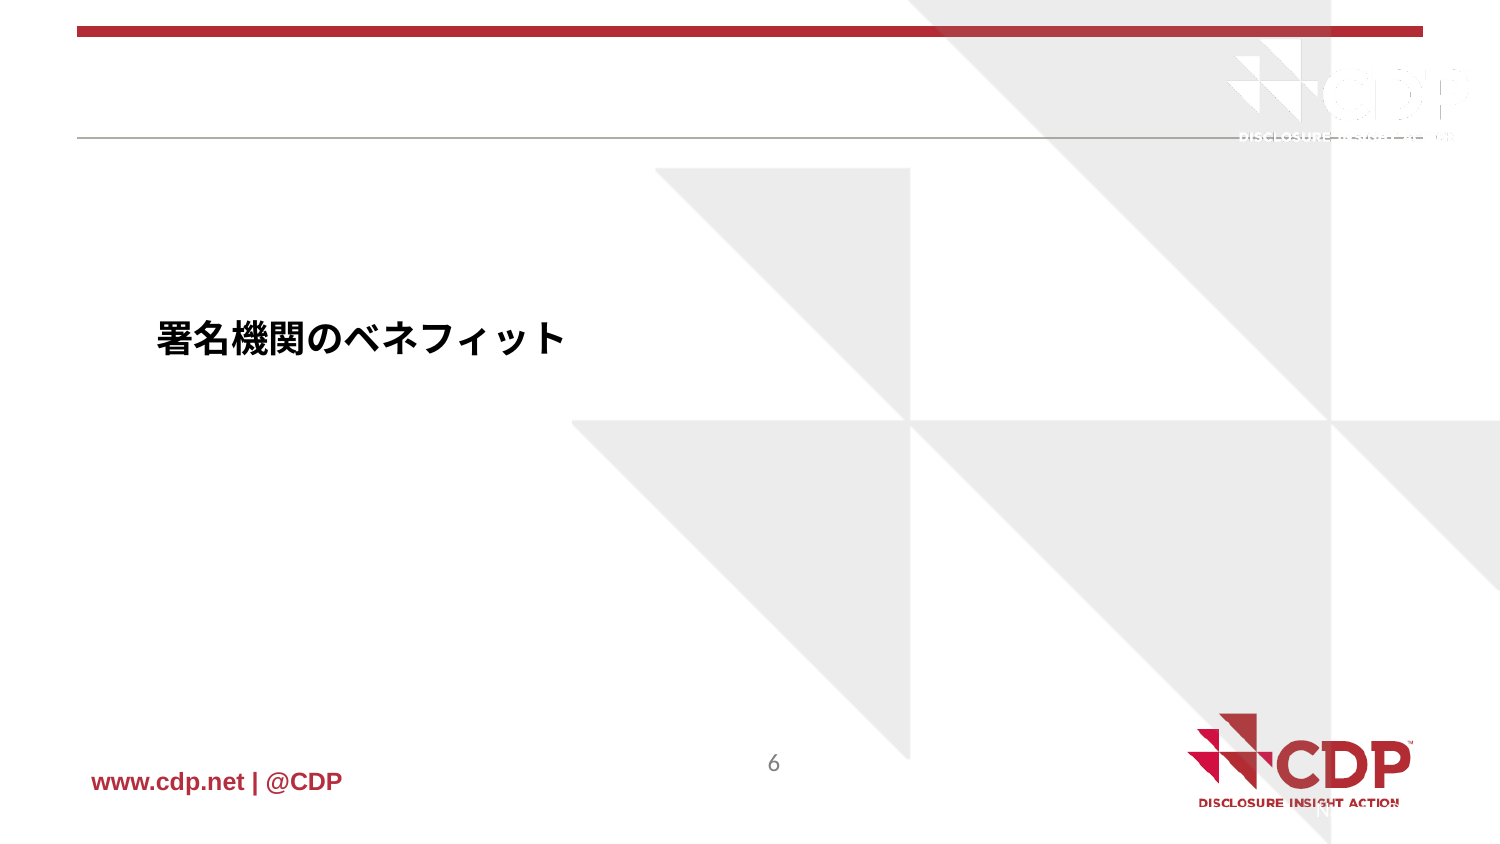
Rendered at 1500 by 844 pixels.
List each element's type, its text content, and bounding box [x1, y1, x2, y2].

picture [1226, 39, 1469, 144]
text_box 署名機関のベネフィット [141, 307, 583, 368]
picture [1184, 705, 1425, 789]
text_box Name| @Twitter [1001, 789, 1476, 827]
text_box 6 [599, 739, 950, 785]
